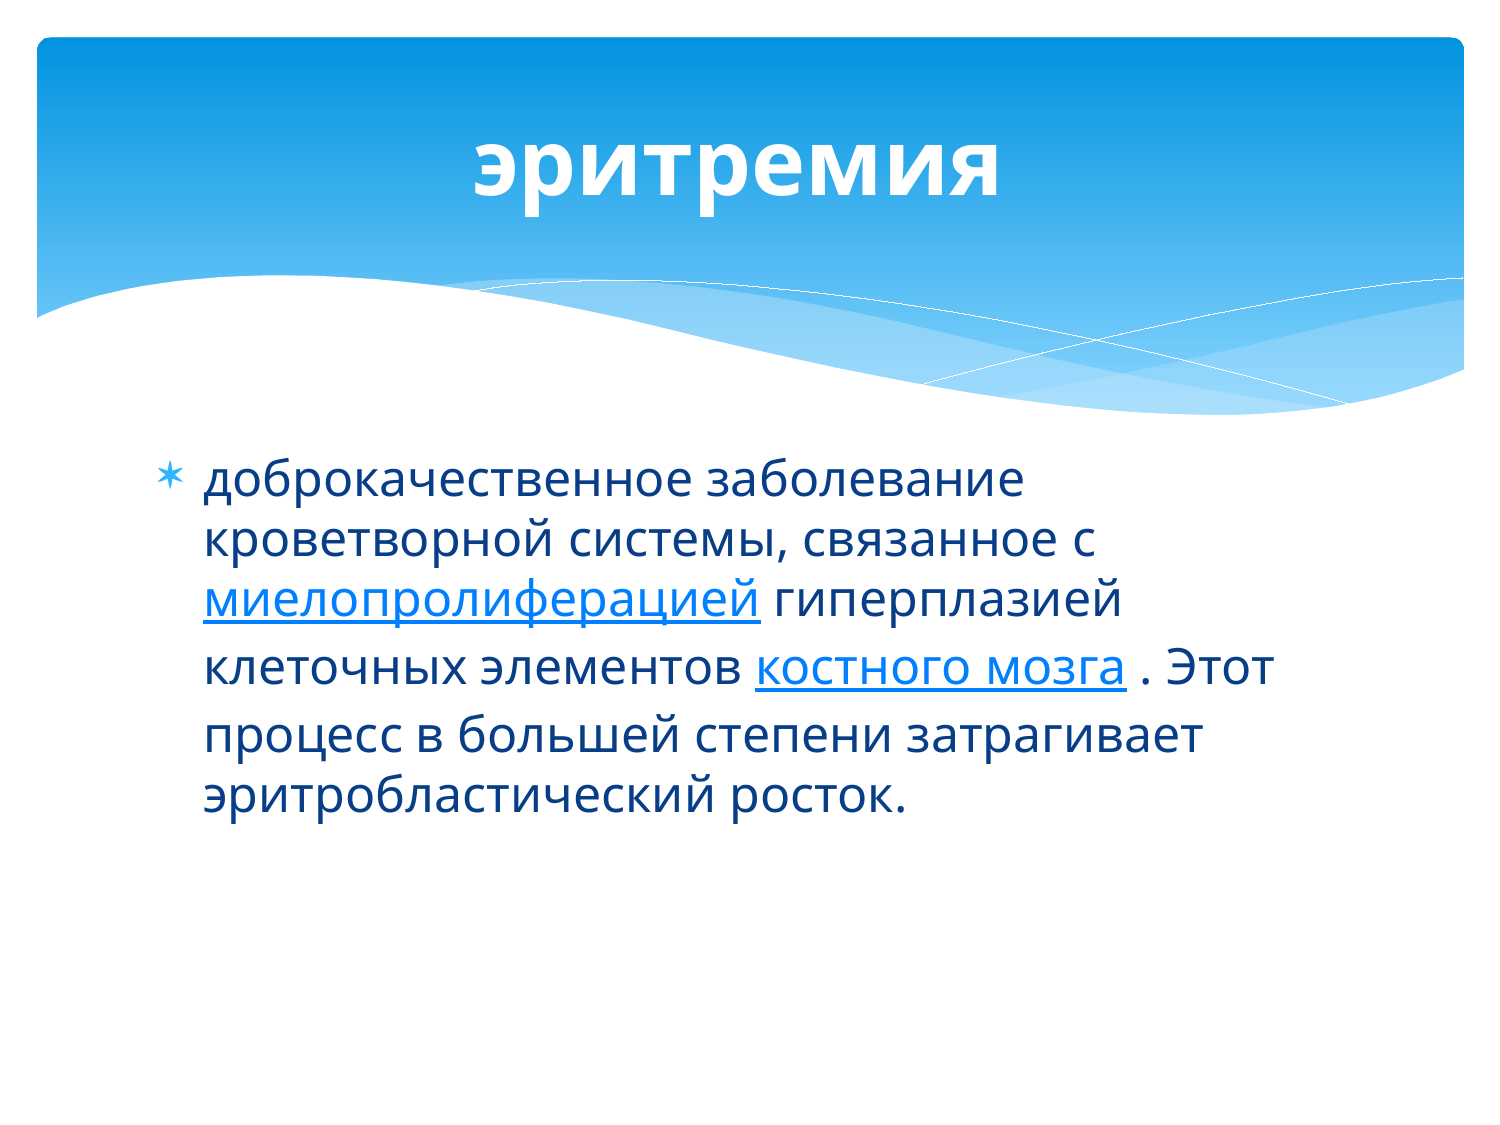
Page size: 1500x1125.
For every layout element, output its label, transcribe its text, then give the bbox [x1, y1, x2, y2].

list доброкачественное заболевание кроветворной системы, связанное с миелопролиферацией гиперплазией клеточных элементов костного мозга . Этот процесс в большей степени затрагивает эритробластический росток. [143, 438, 1359, 1005]
title эритремия [75, 55, 1425, 261]
